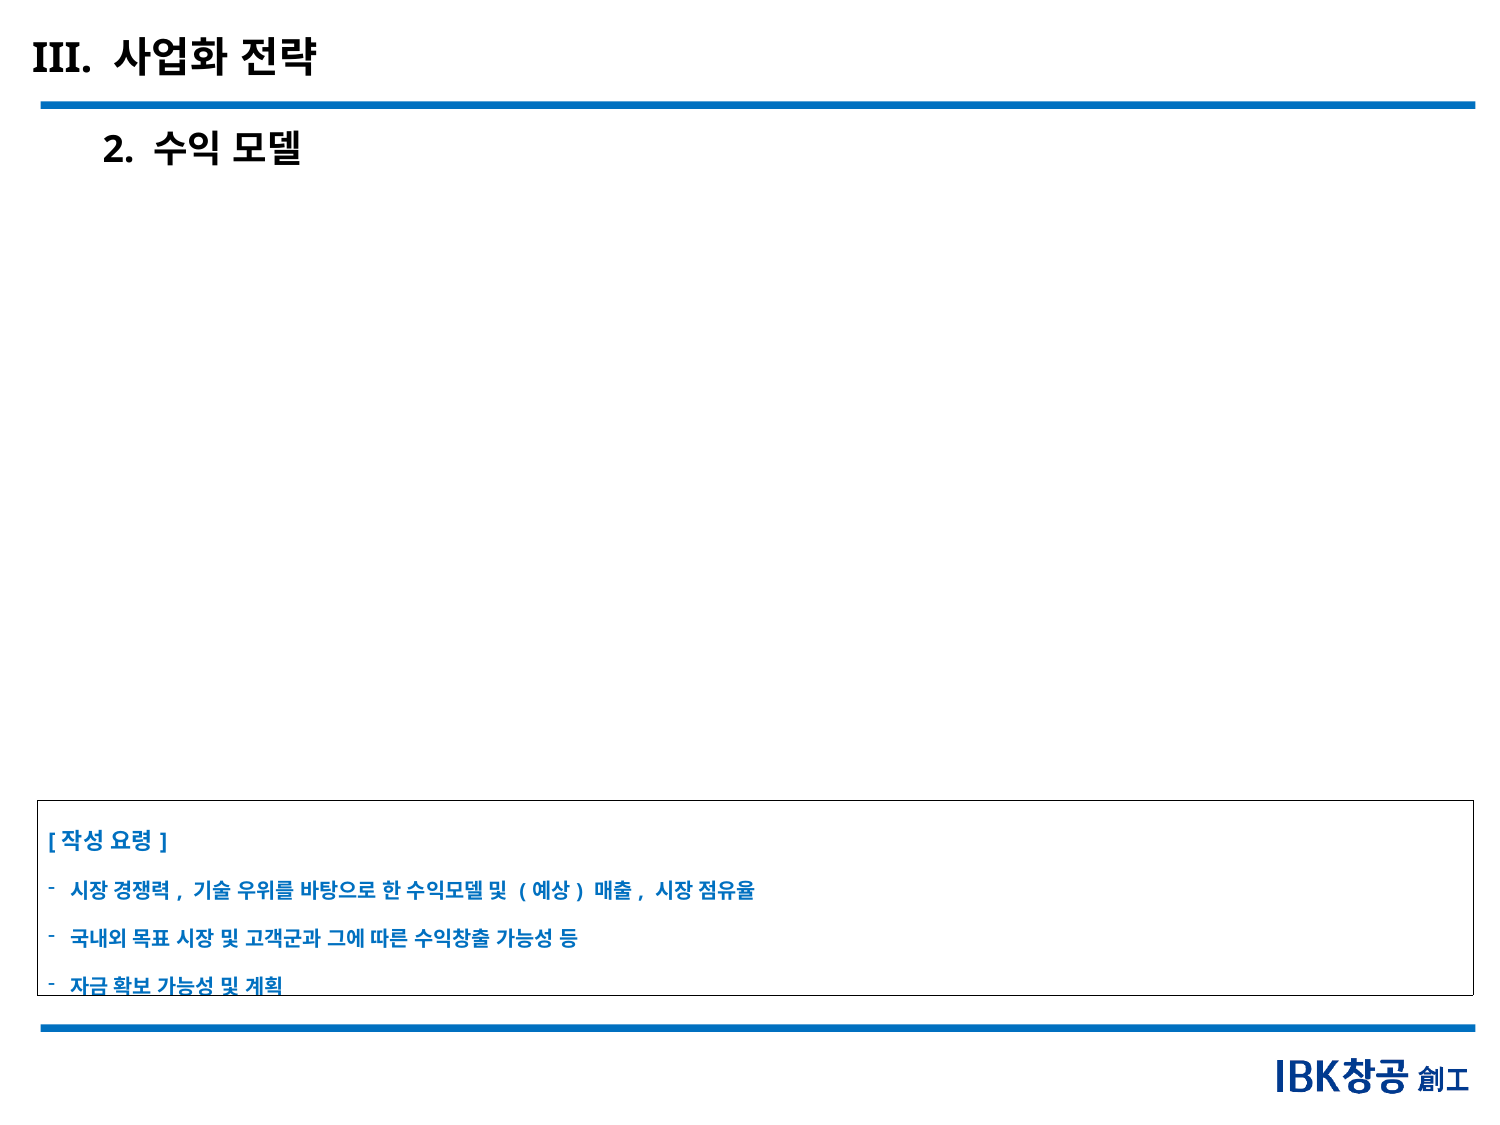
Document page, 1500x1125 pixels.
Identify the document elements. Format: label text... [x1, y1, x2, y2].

text_box [40, 100, 1477, 110]
table_header [작성 요령] 시장 경쟁력, 기술 우위를 바탕으로 한 수익모델 및 (예상) 매출, 시장 점유율 국내외 목표 시장 및 고객군과 그에 따른 수익창출 가능성 등 자금 확보 가능성 및 계획 [38, 801, 1473, 995]
text_box III. 사업화 전략 [17, 23, 333, 89]
picture [1267, 1048, 1476, 1104]
text_box 2. 수익 모델 [87, 117, 1316, 177]
text_box [40, 1023, 1477, 1033]
